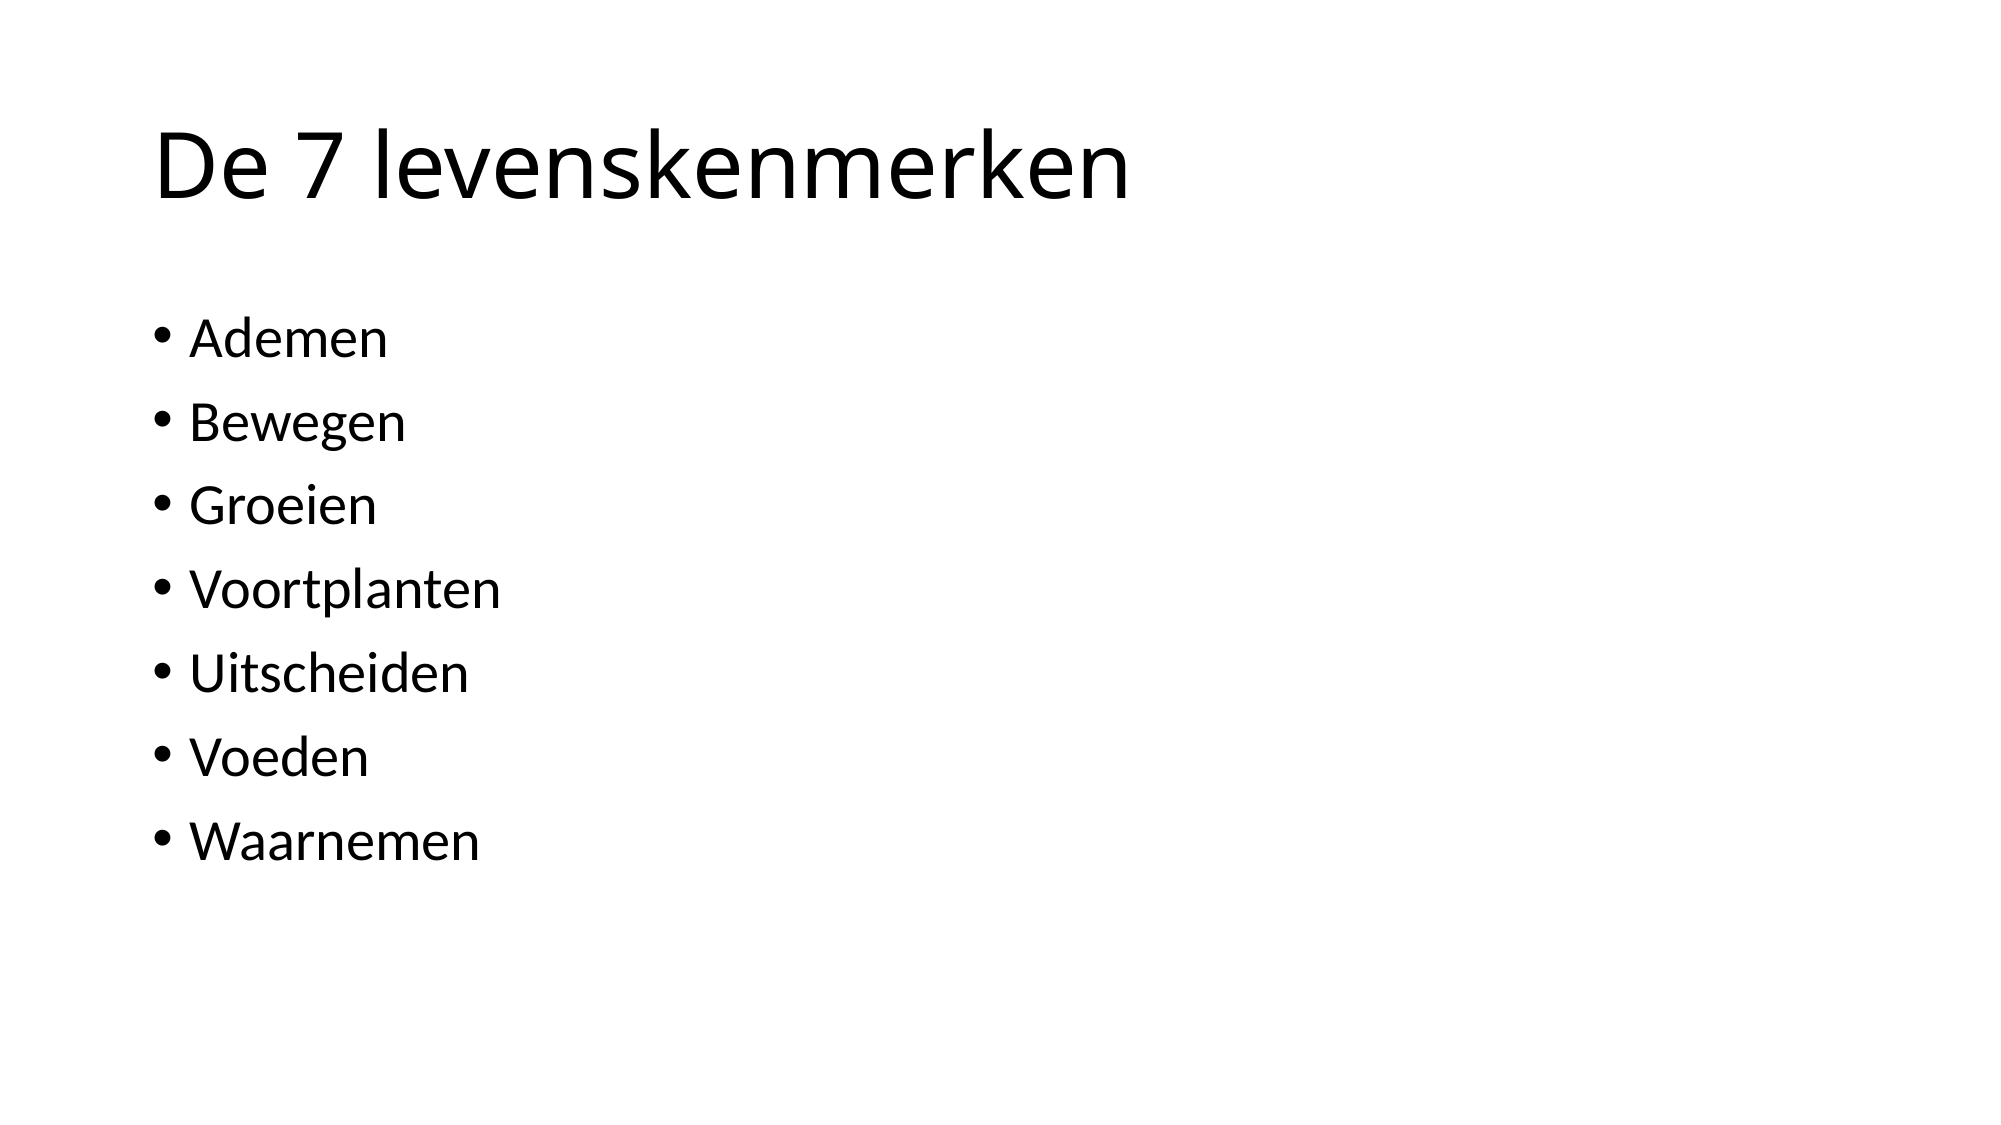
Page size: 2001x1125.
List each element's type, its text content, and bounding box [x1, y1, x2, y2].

title De 7 levenskenmerken [137, 59, 1863, 278]
list Ademen Bewegen Groeien Voortplanten Uitscheiden Voeden Waarnemen [137, 299, 1863, 1014]
